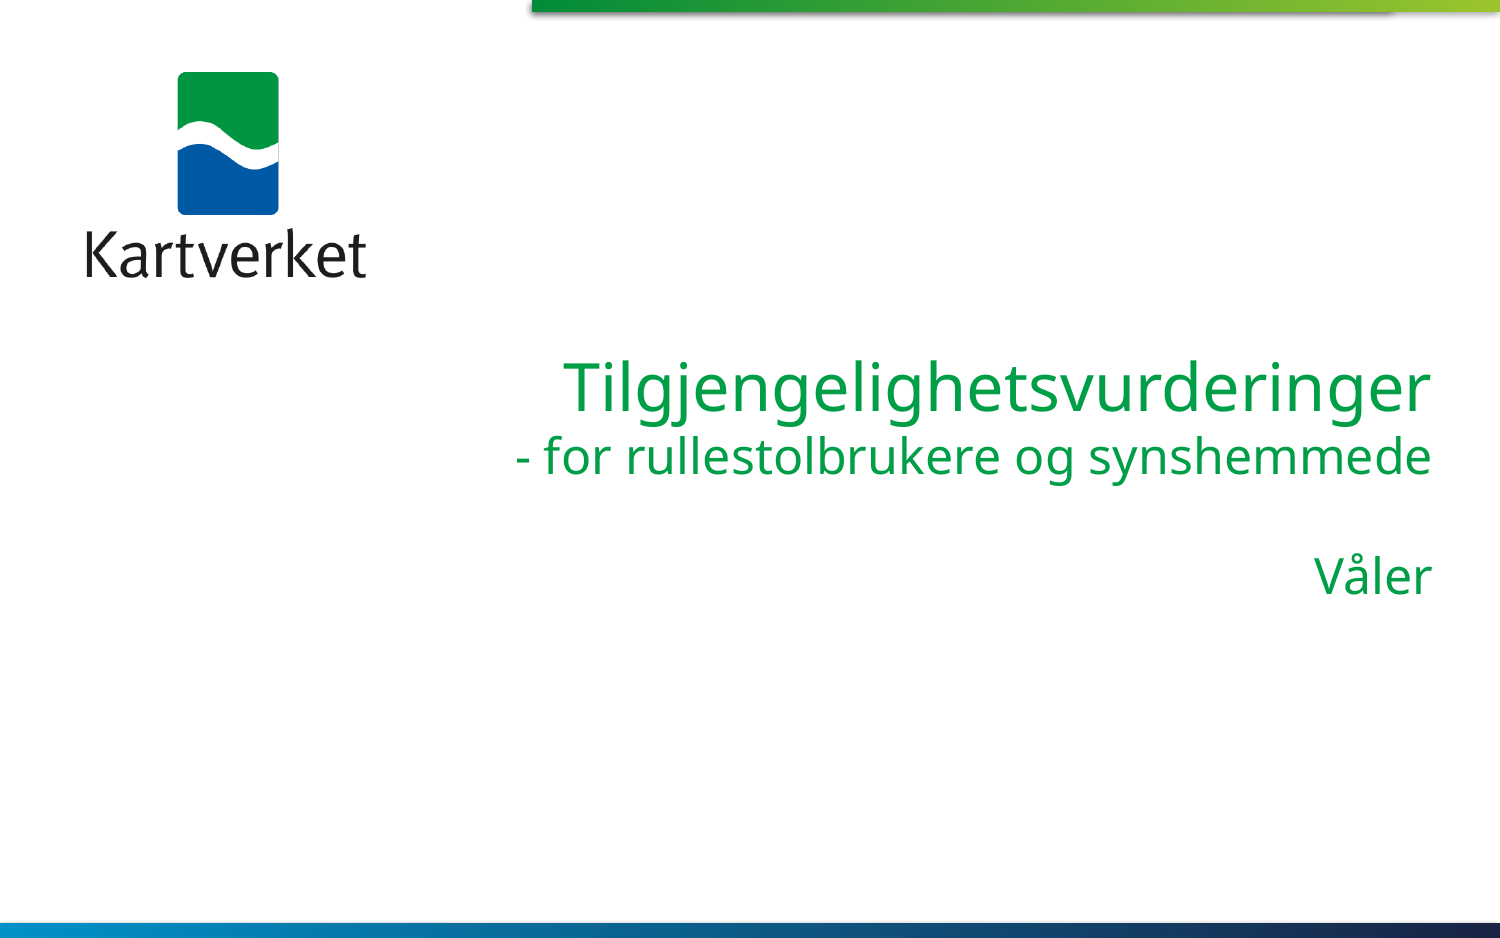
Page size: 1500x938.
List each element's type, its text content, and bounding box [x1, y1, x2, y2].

text_box Tilgjengelighetsvurderinger - for rullestolbrukere og synshemmede Våler [66, 337, 1449, 613]
